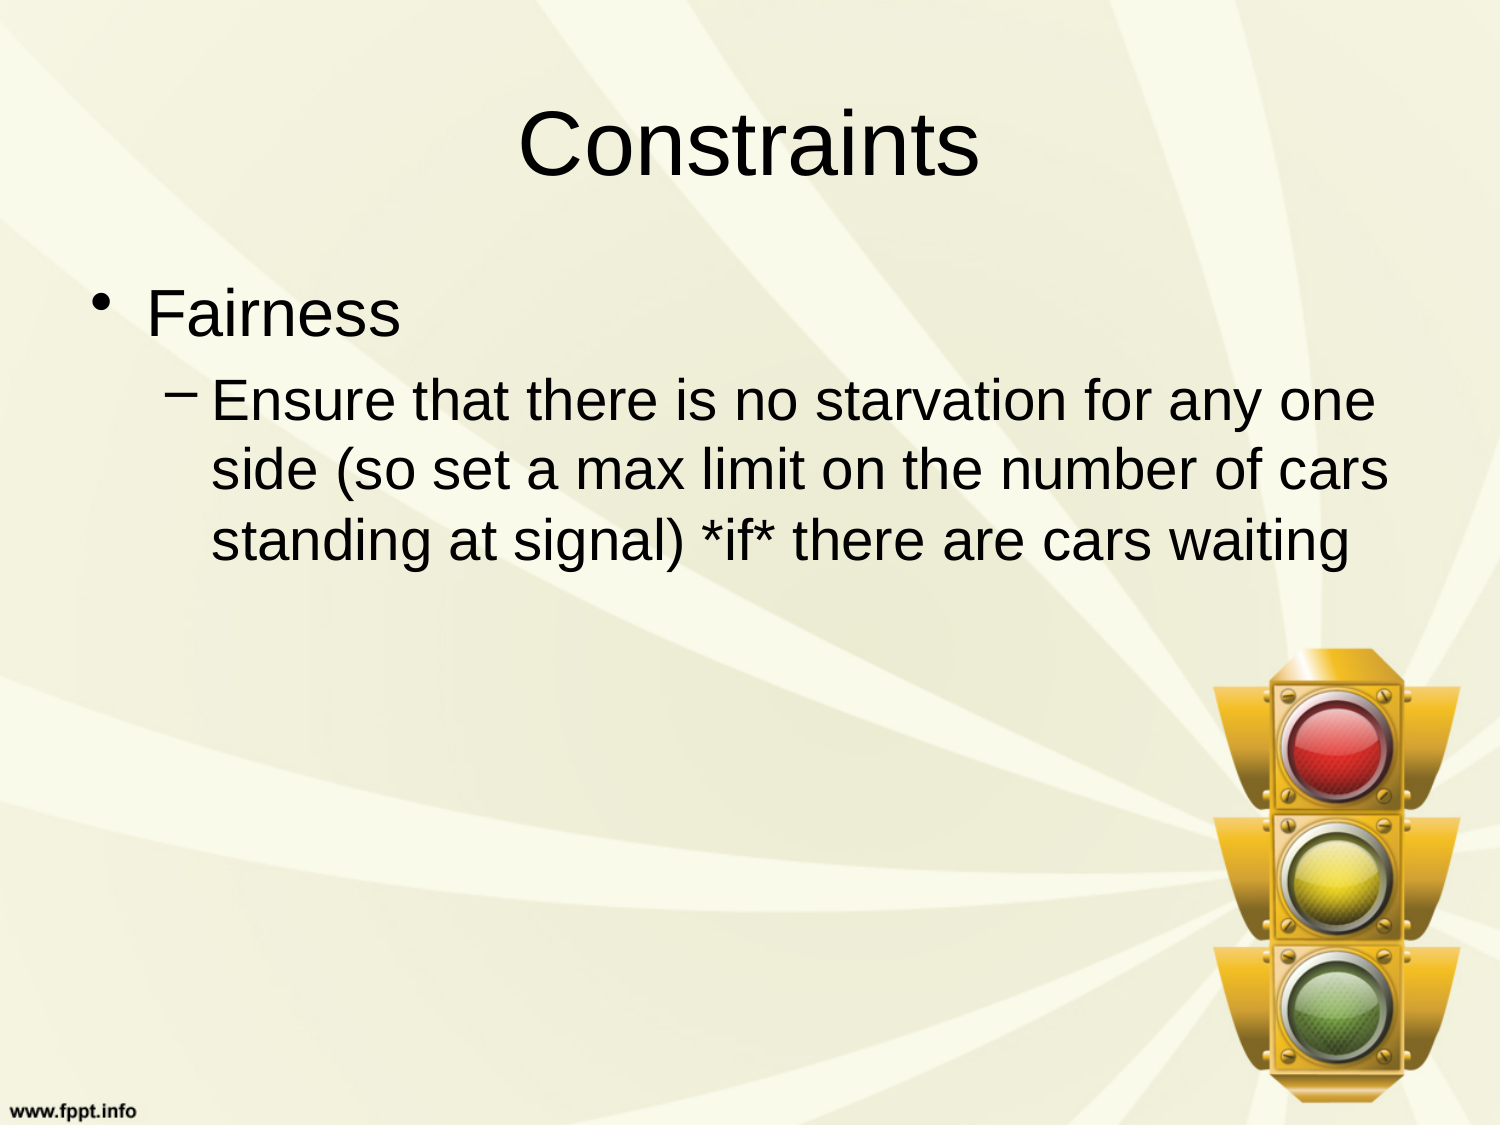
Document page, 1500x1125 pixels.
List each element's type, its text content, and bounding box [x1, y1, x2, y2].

list Fairness Ensure that there is no starvation for any one side (so set a max limit on the number of cars standing at signal) *if* there are cars waiting [75, 262, 1425, 1005]
picture [0, 0, 1500, 1125]
title Constraints [75, 45, 1425, 233]
